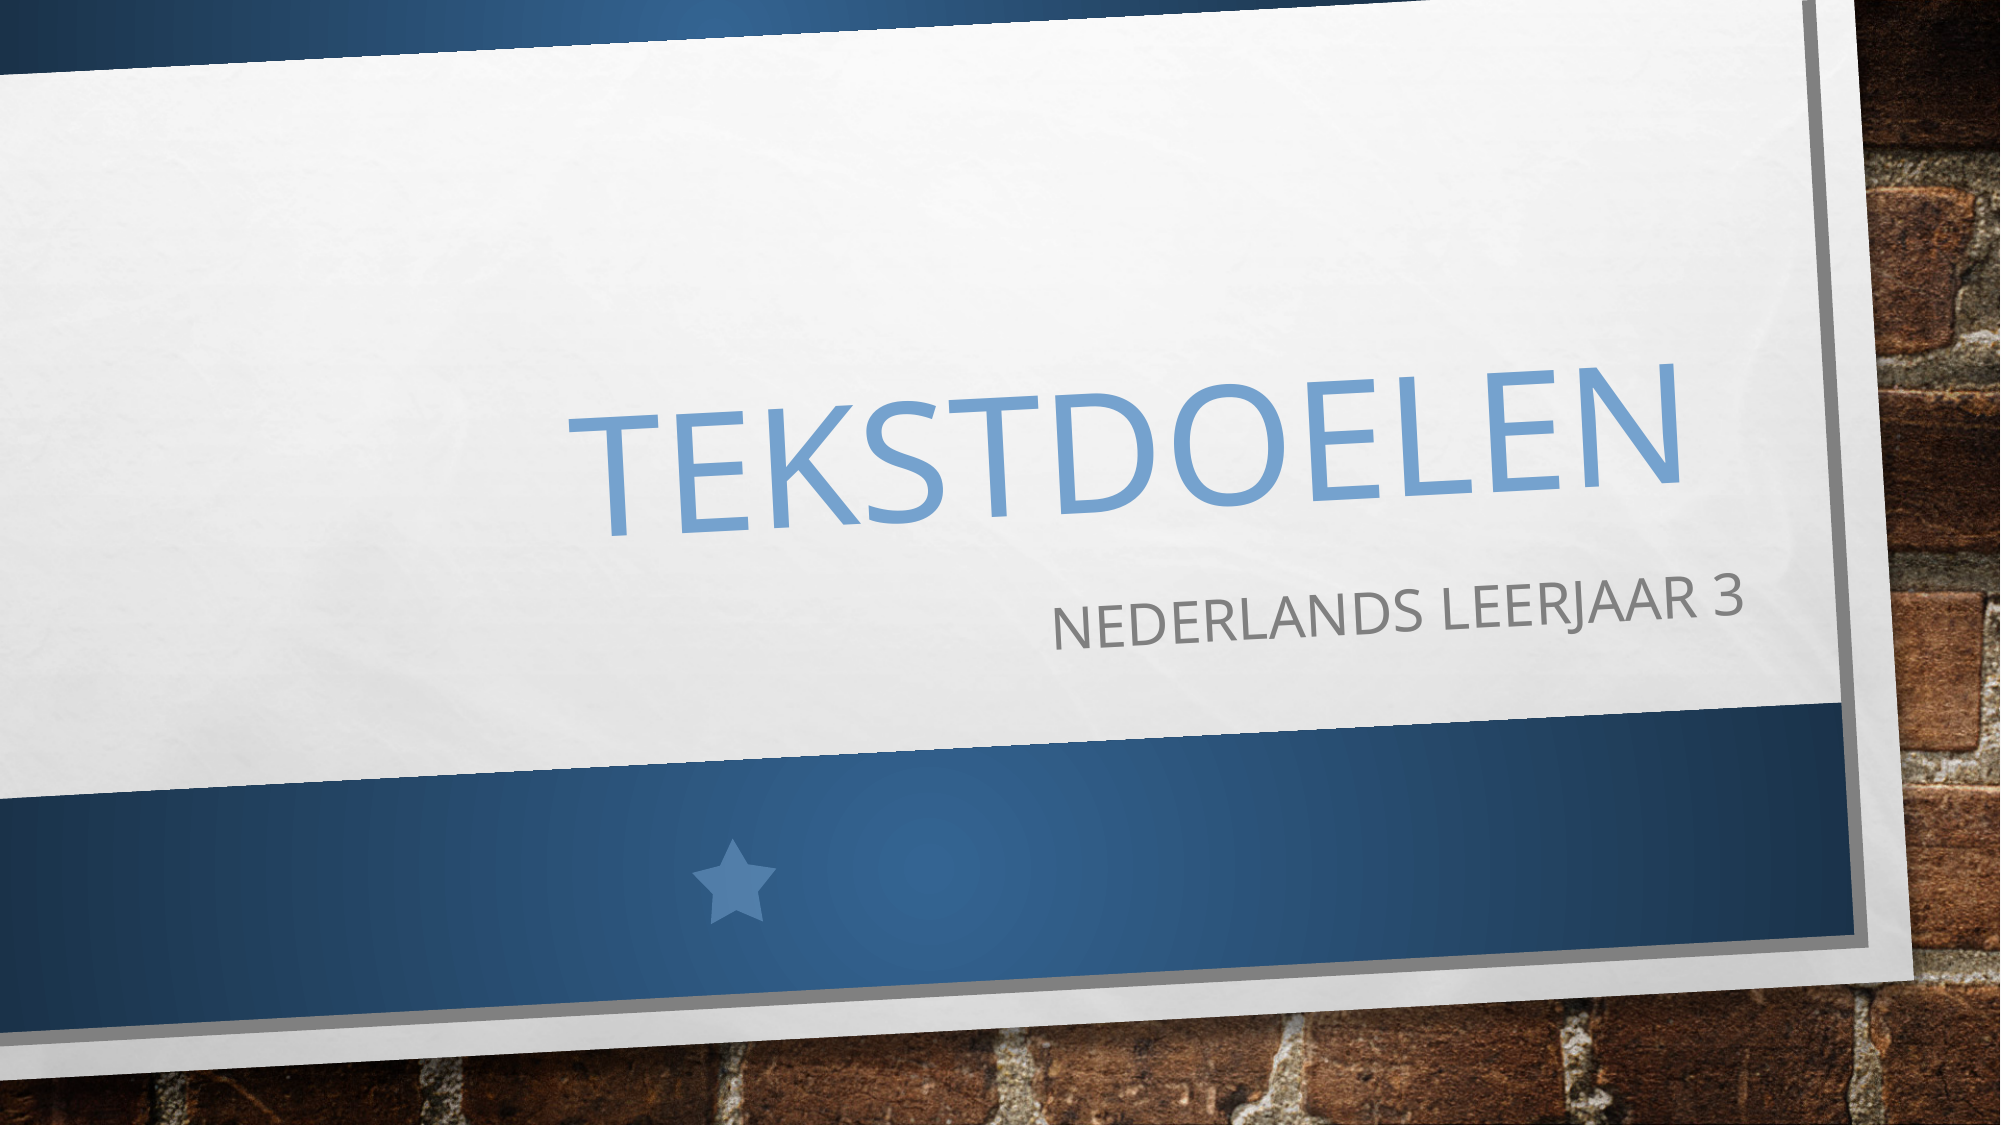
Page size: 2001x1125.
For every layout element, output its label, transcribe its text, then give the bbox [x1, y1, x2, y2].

title Tekstdoelen [135, 67, 1758, 605]
subtitle Nederlands leerjaar 3 [159, 533, 1763, 708]
picture [0, 0, 2000, 1125]
